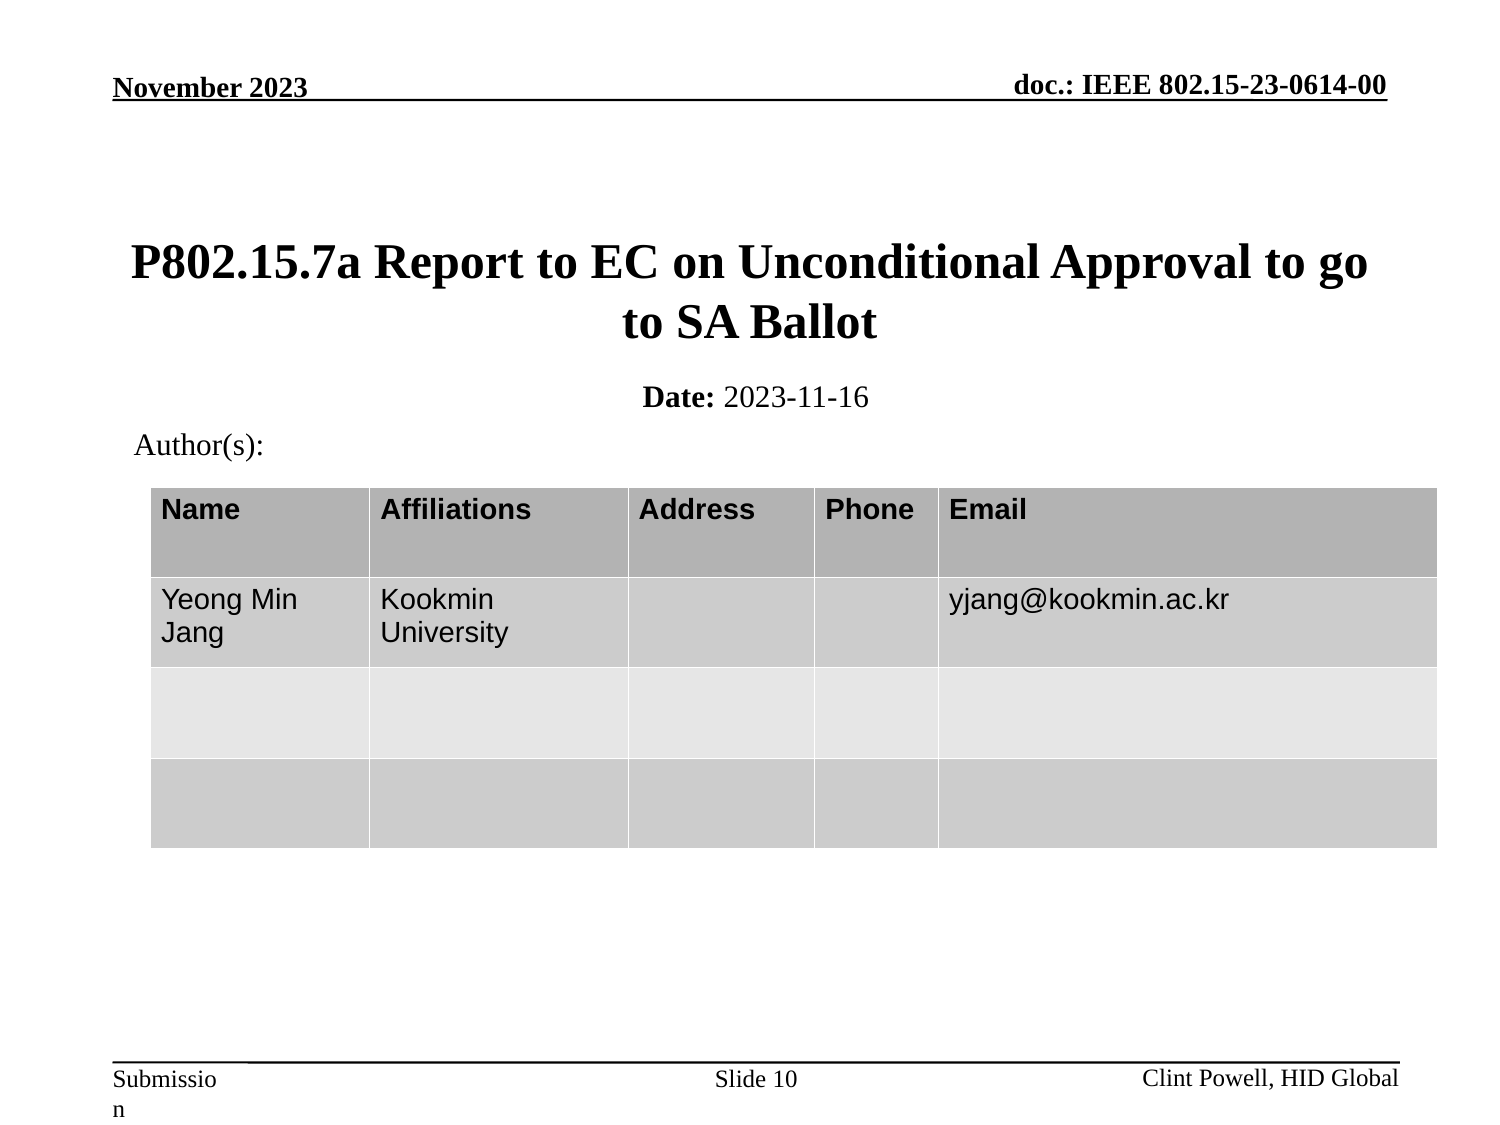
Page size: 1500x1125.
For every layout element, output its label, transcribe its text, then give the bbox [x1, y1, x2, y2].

text_box P802.15.7a Report to EC on Unconditional Approval to go to SA Ballot [112, 198, 1388, 379]
table_cell Kookmin University [370, 578, 628, 667]
table_header Name [151, 488, 369, 577]
table_cell yjang@kookmin.ac.kr [939, 578, 1437, 667]
table_cell [629, 759, 814, 848]
table_cell [629, 578, 814, 667]
table_cell [370, 759, 628, 848]
table_cell Yeong Min Jang [151, 578, 369, 667]
table_cell [151, 668, 369, 758]
text_box Date: 2023-11-16 [231, 371, 1281, 430]
table_header Address [629, 488, 814, 577]
table_cell [939, 759, 1437, 848]
table_header Email [939, 488, 1437, 577]
table_header Affiliations [370, 488, 628, 577]
slide_number Slide 10 [712, 1062, 800, 1093]
table_cell [151, 759, 369, 848]
table_cell [815, 668, 938, 758]
table_cell [815, 759, 938, 848]
table_header Phone [815, 488, 938, 577]
table_cell [370, 668, 628, 758]
text_box Author(s): [122, 418, 301, 465]
table_cell [629, 668, 814, 758]
table_cell [939, 668, 1437, 758]
table_cell [815, 578, 938, 667]
